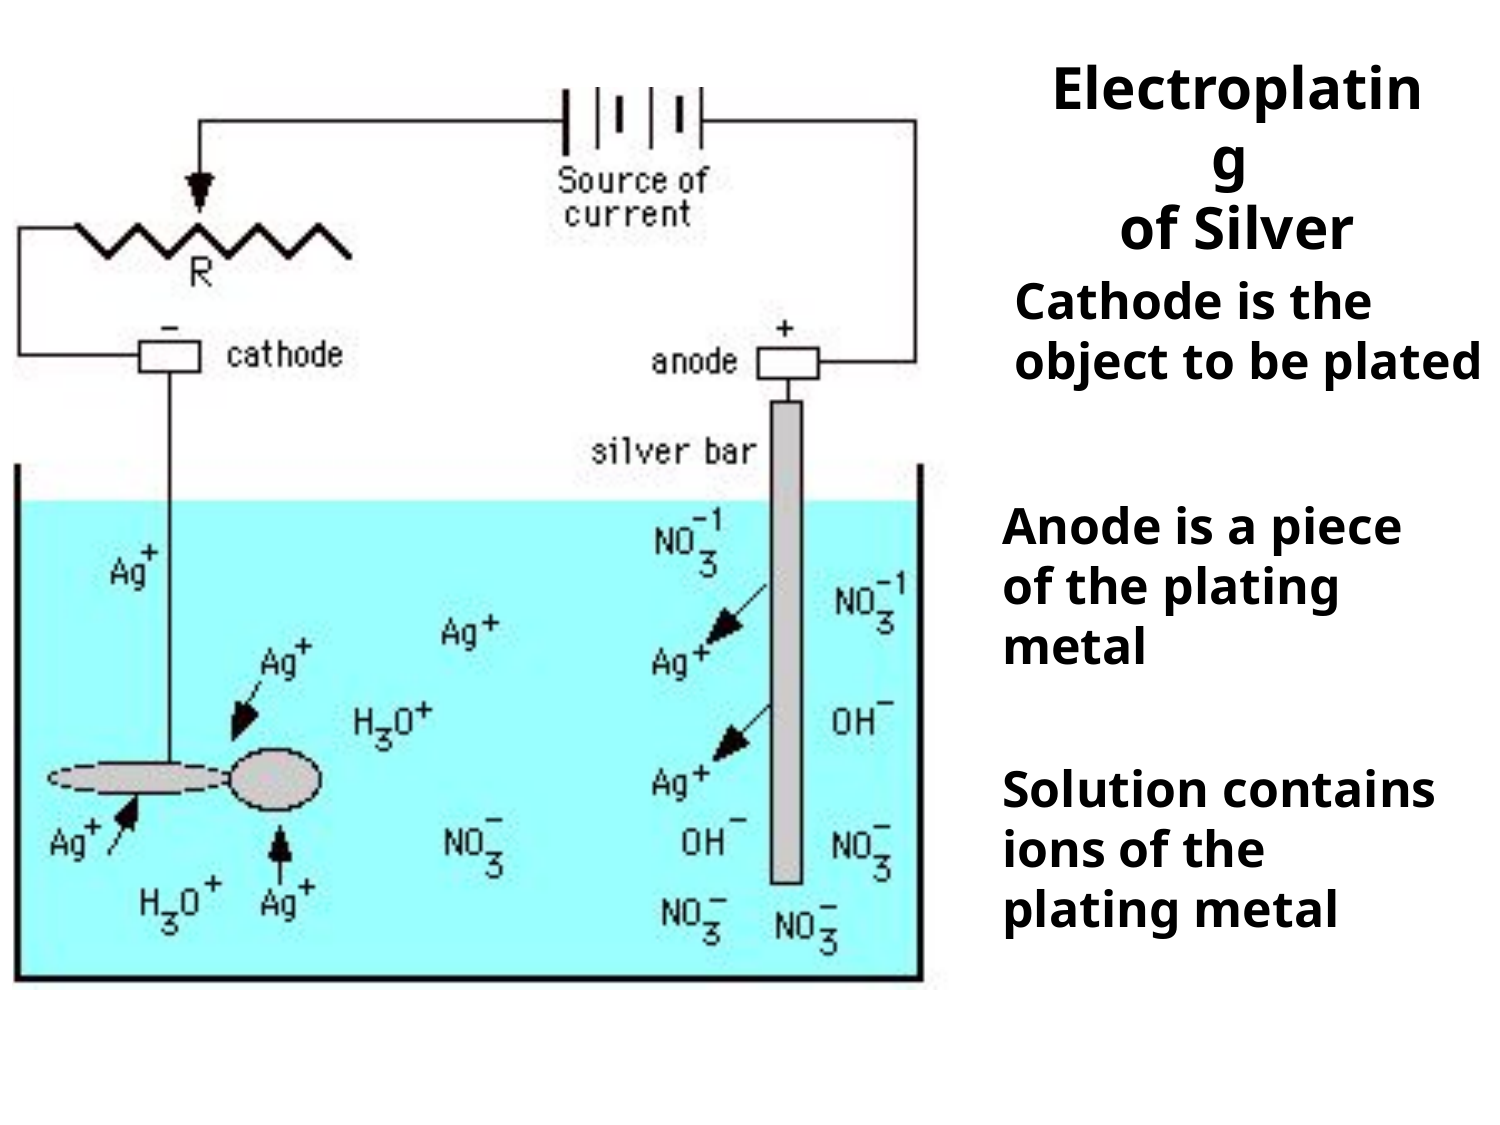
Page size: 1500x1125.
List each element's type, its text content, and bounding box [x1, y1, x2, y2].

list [12, 87, 976, 991]
title Electroplating of Silver [1024, 62, 1451, 251]
text_box Solution contains ions of the plating metal [987, 749, 1453, 945]
text_box Anode is a piece of the plating metal [987, 487, 1428, 683]
text_box Cathode is the object to be plated [999, 262, 1500, 398]
